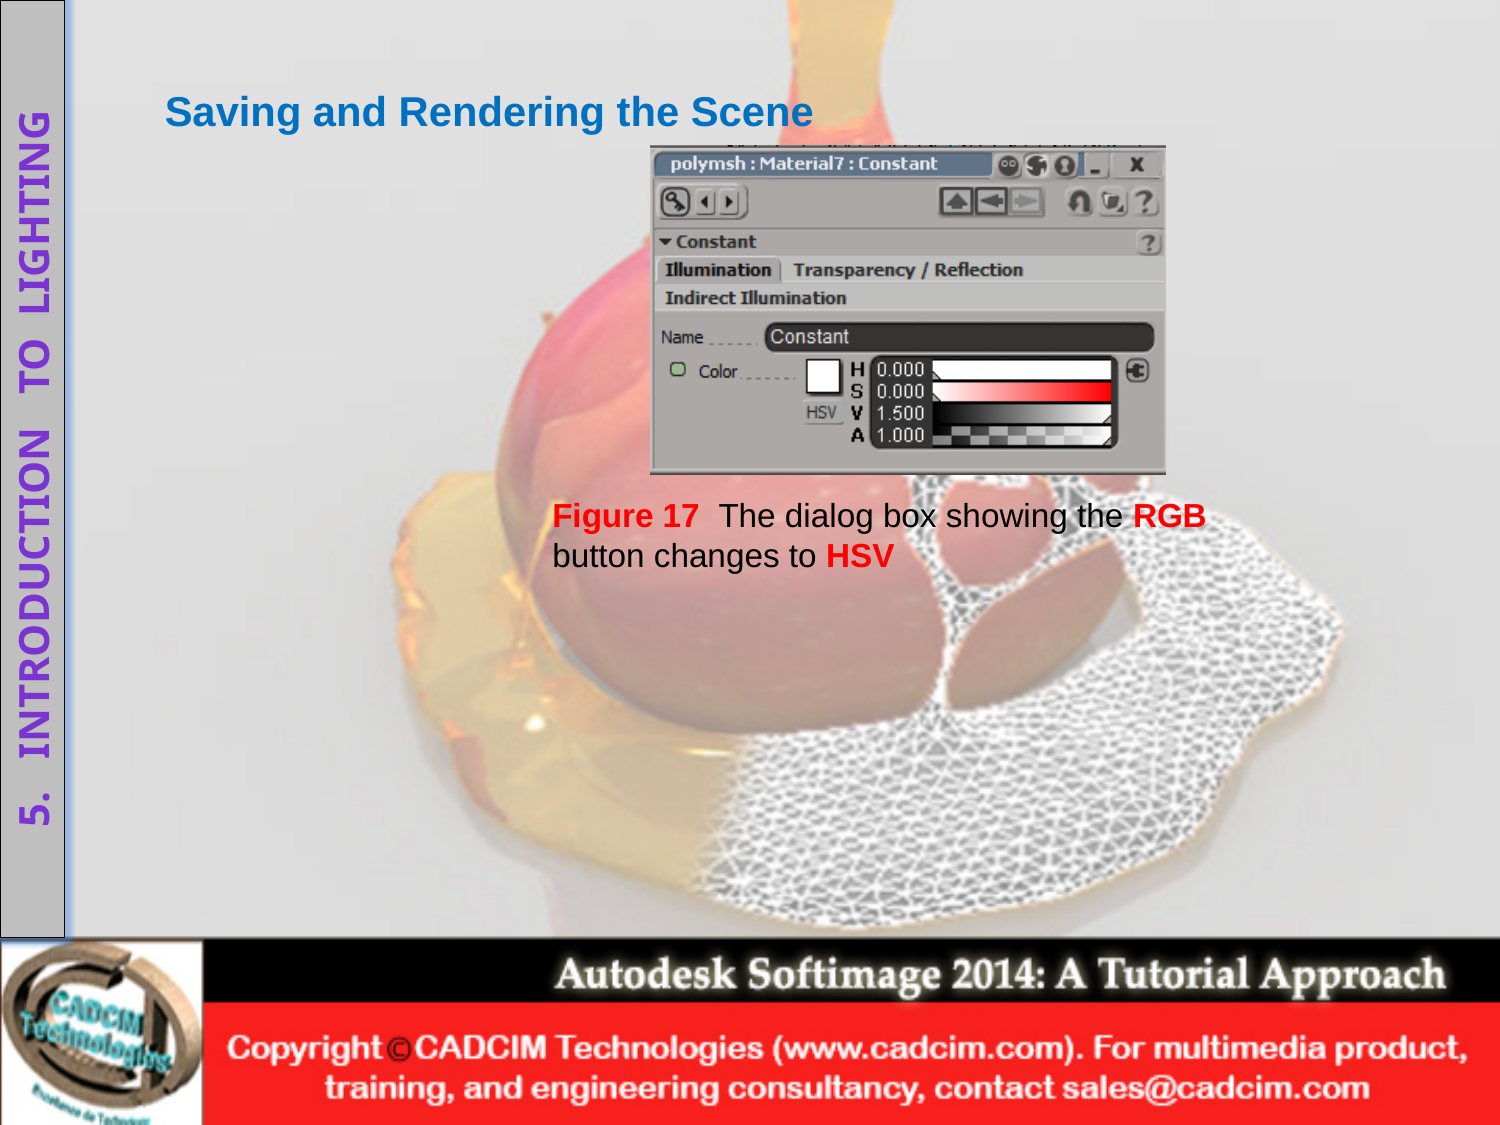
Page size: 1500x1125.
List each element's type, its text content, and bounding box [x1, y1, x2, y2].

picture [0, 0, 1500, 1125]
text_box Figure 17 The dialog box showing the RGB button changes to HSV [537, 486, 1288, 582]
text_box Saving and Rendering the Scene [149, 76, 900, 142]
